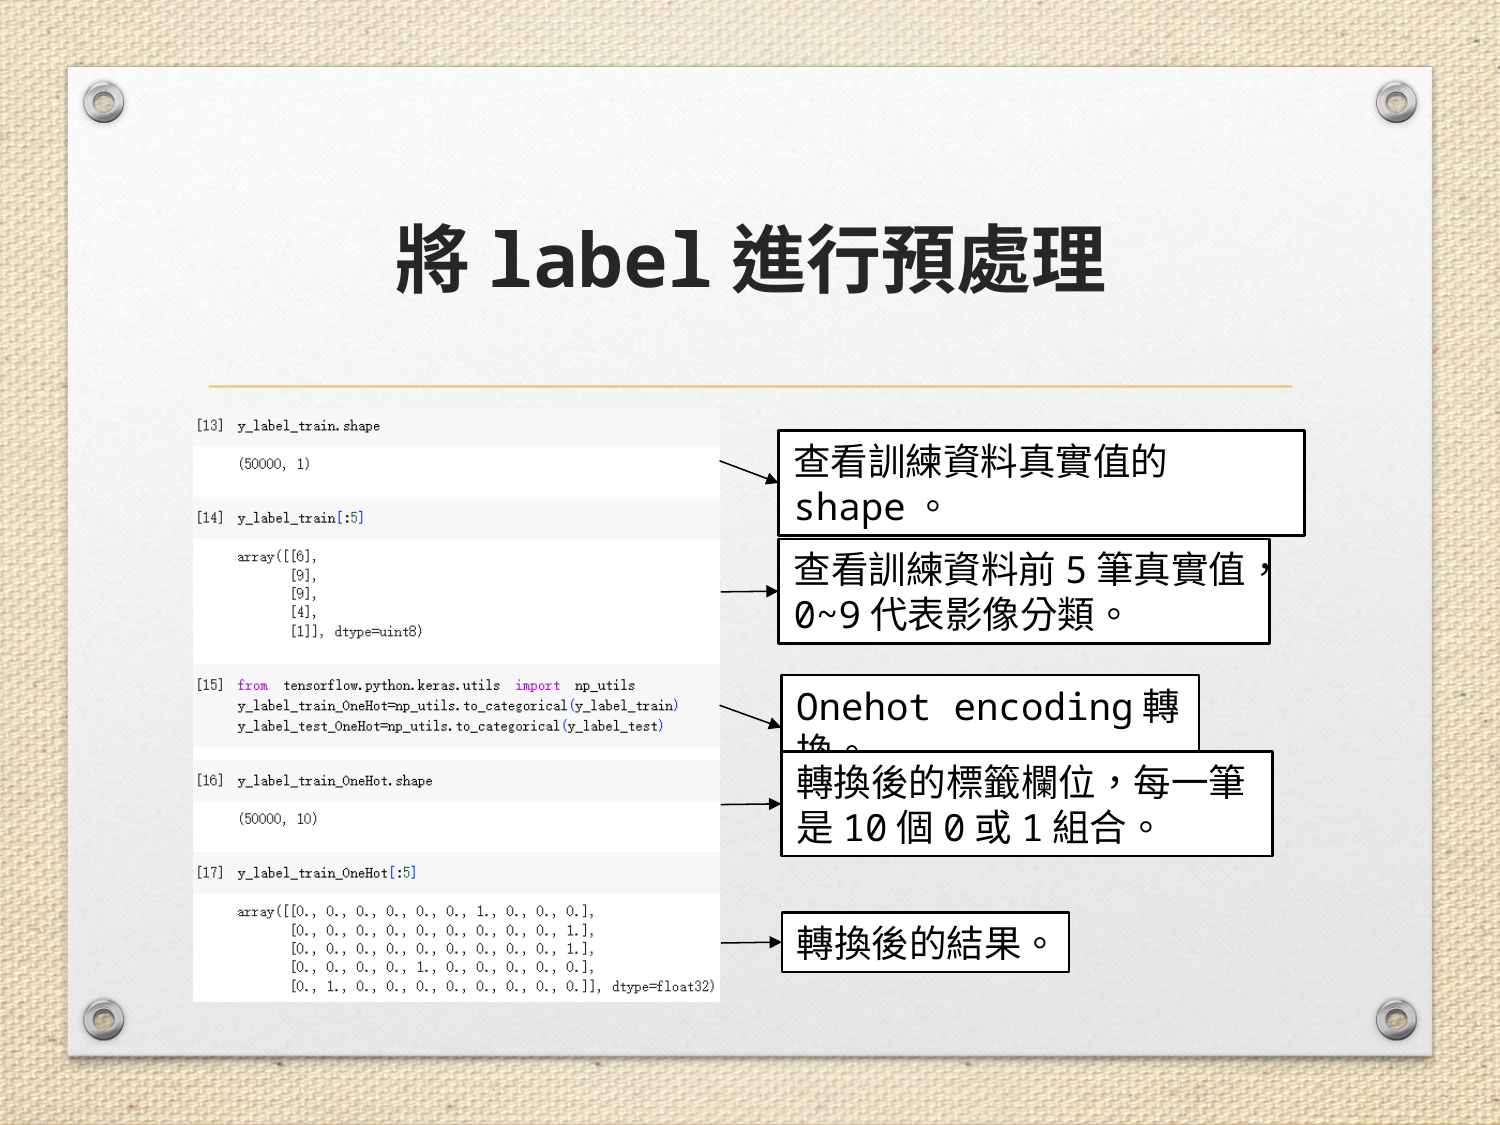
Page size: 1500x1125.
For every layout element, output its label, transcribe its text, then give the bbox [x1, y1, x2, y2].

text_box 查看訓練資料真實值的shape。 [777, 429, 1306, 537]
title 將label進行預處理 [193, 150, 1309, 365]
text_box 轉換後的標籤欄位，每一筆是10個0或1組合。 [780, 750, 1274, 857]
picture [0, 0, 1500, 1125]
text_box [721, 409, 1310, 975]
text_box 轉換後的結果。 [781, 911, 1070, 973]
text_box Onehot encoding轉換。 [780, 674, 1200, 750]
text_box 查看訓練資料前5筆真實值，0~9代表影像分類。 [777, 538, 1271, 645]
